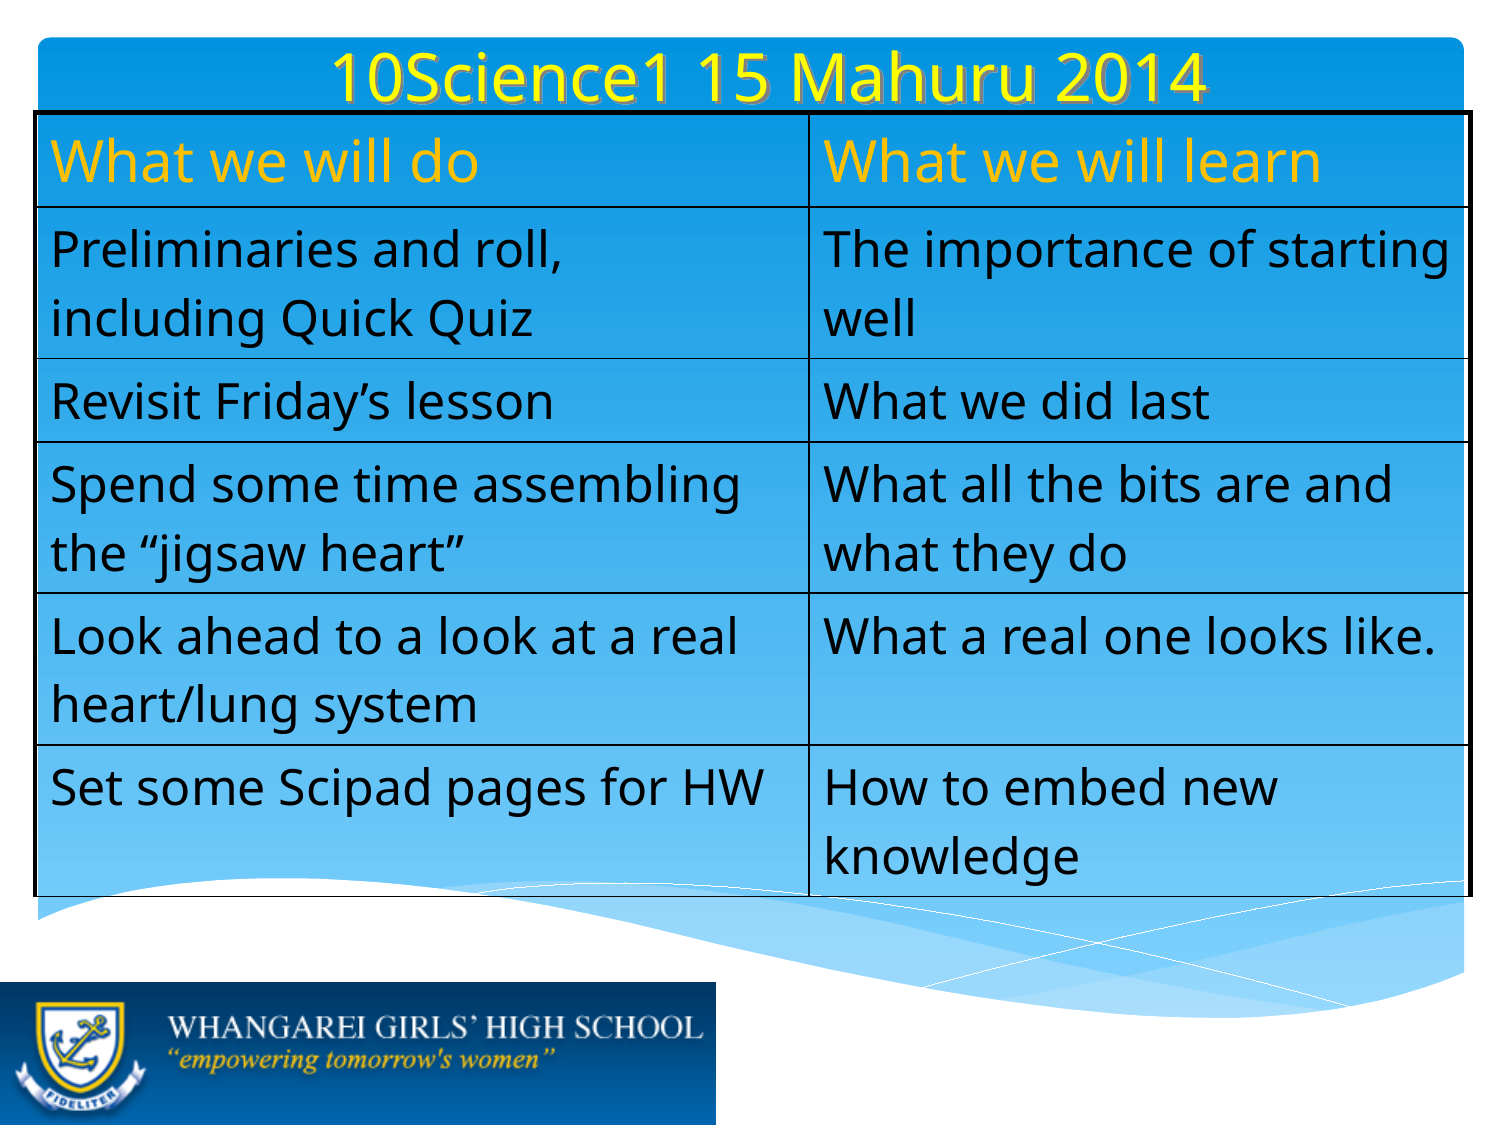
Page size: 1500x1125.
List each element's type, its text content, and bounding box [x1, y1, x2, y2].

table_cell How to embed new knowledge [810, 746, 1468, 896]
table_cell Look ahead to a look at a real heart/lung system [37, 594, 808, 744]
table_cell Spend some time assembling the “jigsaw heart” [37, 443, 808, 592]
table_cell What all the bits are and what they do [810, 443, 1468, 592]
text_box 10Science1 15 Mahuru 2014 [162, 24, 1375, 110]
picture [0, 982, 716, 1125]
table_header What we will do [37, 115, 808, 206]
table_cell Preliminaries and roll, including Quick Quiz [37, 208, 808, 358]
table_cell Set some Scipad pages for HW [37, 746, 808, 896]
table_cell What we did last [810, 359, 1468, 441]
table_cell What a real one looks like. [810, 594, 1468, 744]
table_header What we will learn [810, 115, 1468, 206]
table_cell The importance of starting well [810, 208, 1468, 358]
table_cell Revisit Friday’s lesson [37, 359, 808, 441]
